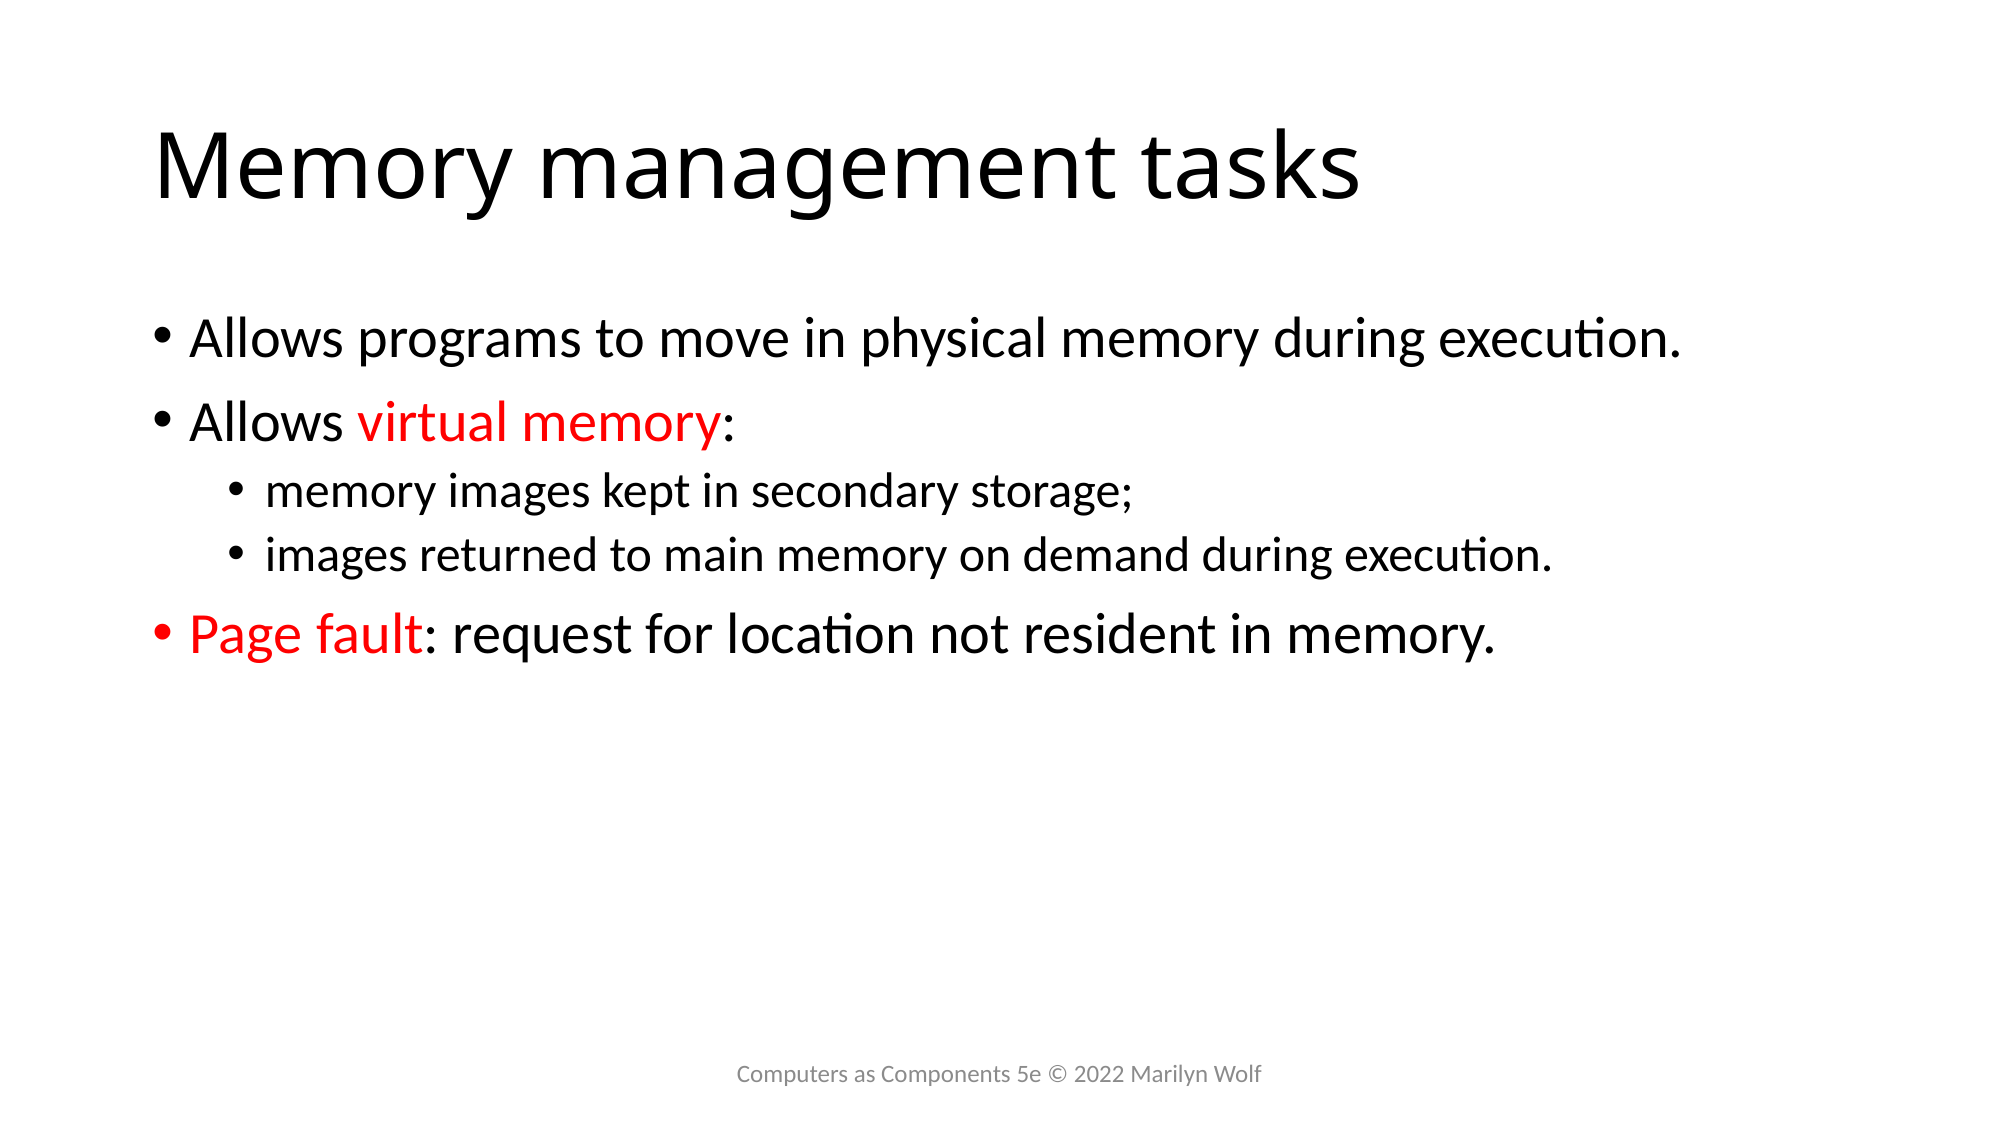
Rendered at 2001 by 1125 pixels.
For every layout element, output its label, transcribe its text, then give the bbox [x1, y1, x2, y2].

list Allows programs to move in physical memory during execution. Allows virtual memory: memory images kept in secondary storage; images returned to main memory on demand during execution. Page fault: request for location not resident in memory. [137, 299, 1863, 1014]
title Memory management tasks [137, 59, 1863, 278]
footer Computers as Components 5e © 2022 Marilyn Wolf [662, 1042, 1338, 1103]
